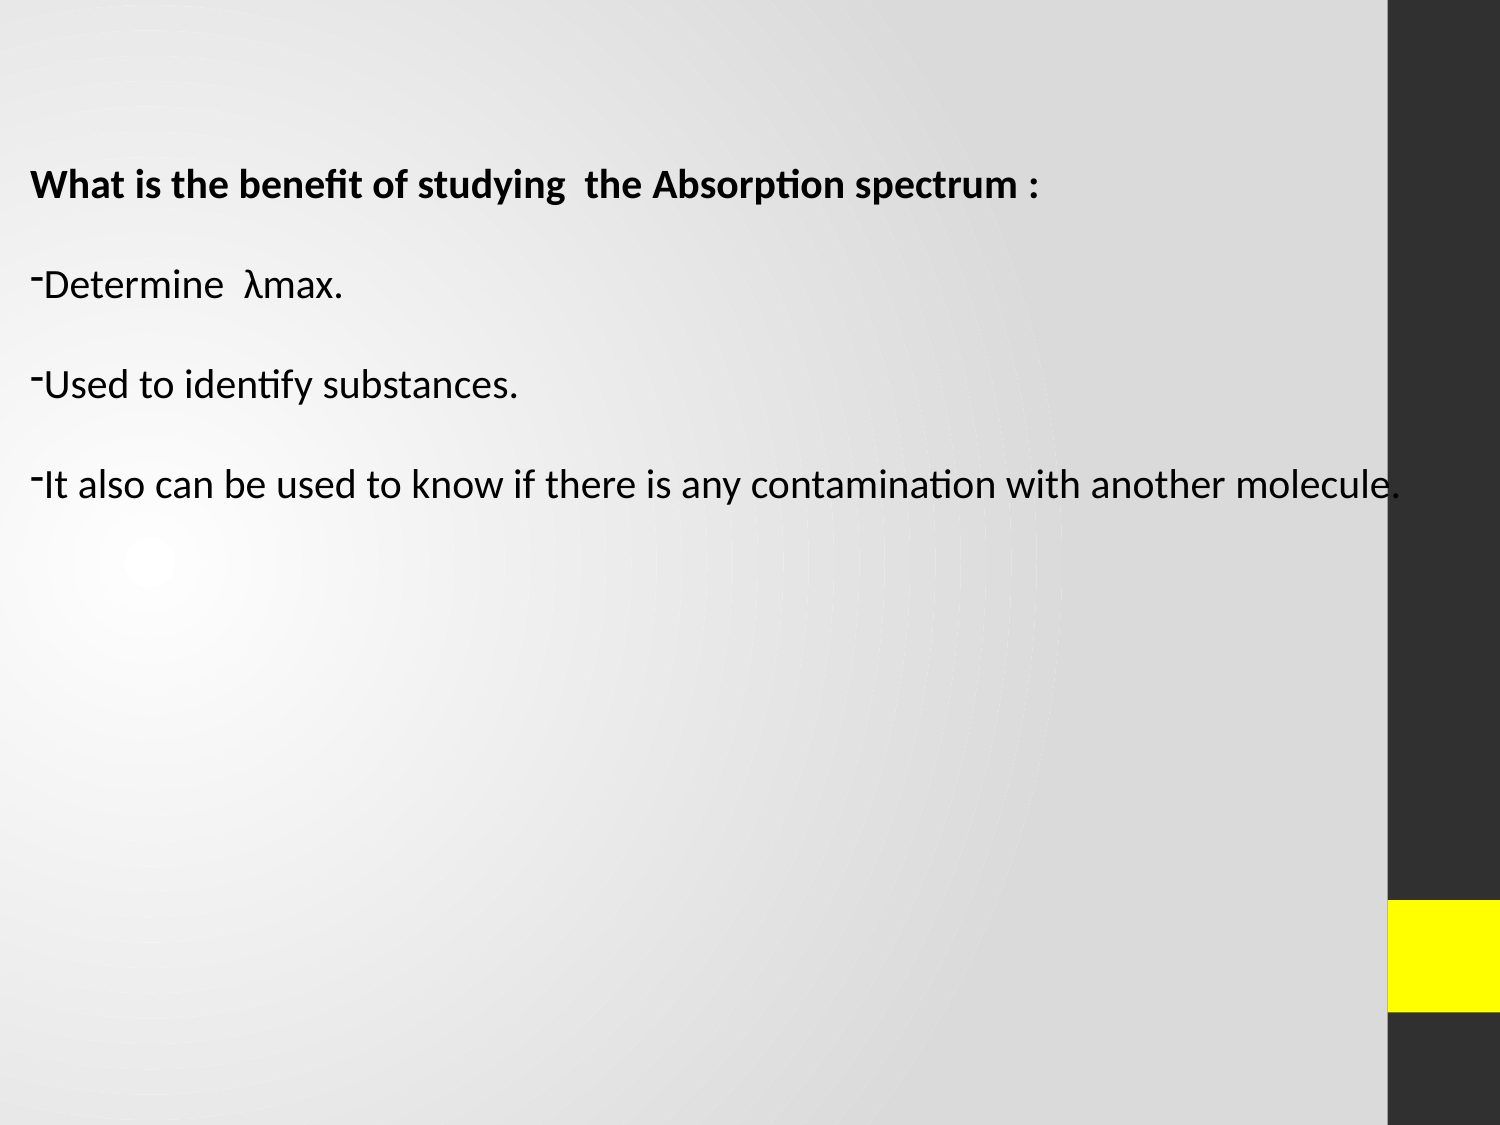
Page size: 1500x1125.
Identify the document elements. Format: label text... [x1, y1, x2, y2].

text_box What is the benefit of studying the Absorption spectrum : Determine λmax. Used to identify substances. It also can be used to know if there is any contamination with another molecule. [15, 149, 1418, 614]
